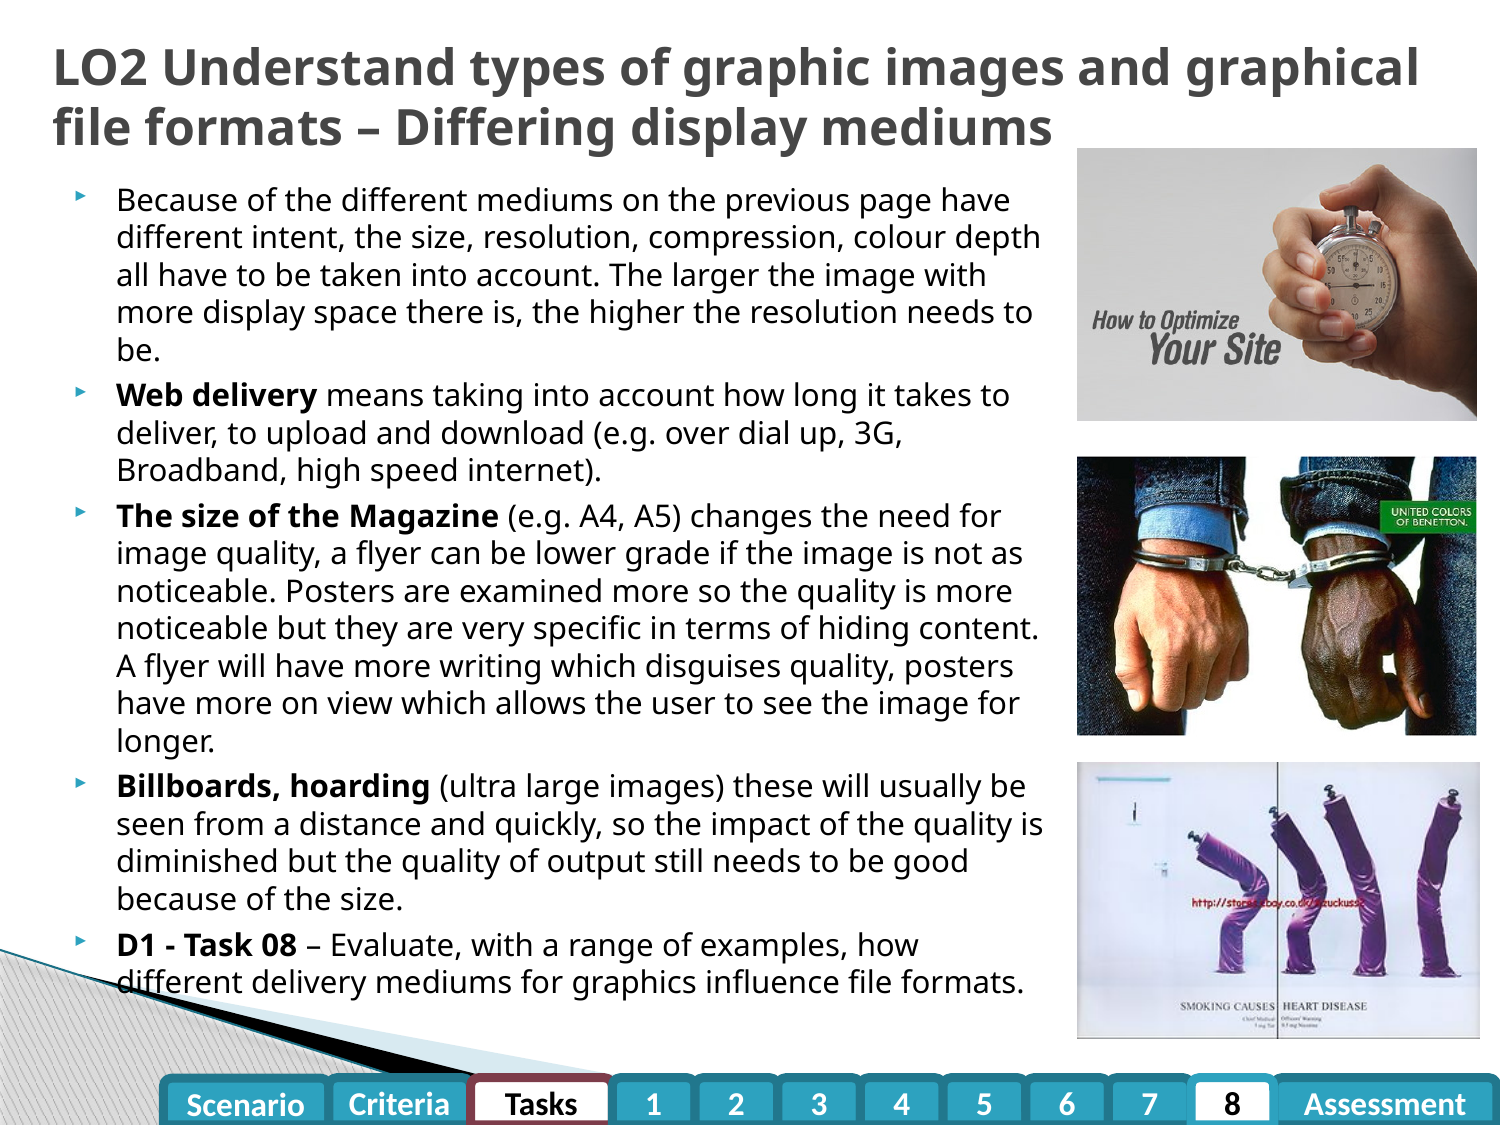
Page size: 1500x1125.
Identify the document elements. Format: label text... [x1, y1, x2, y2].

list Because of the different mediums on the previous page have different intent, the size, resolution, compression, colour depth all have to be taken into account. The larger the image with more display space there is, the higher the resolution needs to be. Web delivery means taking into account how long it takes to deliver, to upload and download (e.g. over dial up, 3G, Broadband, high speed internet). The size of the Magazine (e.g. A4, A5) changes the need for image quality, a flyer can be lower grade if the image is not as noticeable. Posters are examined more so the quality is more noticeable but they are very specific in terms of hiding content. A flyer will have more writing which disguises quality, posters have more on view which allows the user to see the image for longer. Billboards, hoarding (ultra large images) these will usually be seen from a distance and quickly, so the impact of the quality is diminished but the quality of output still needs to be good because of the size. D1 - Task 08 – Evaluate, with a range of examples, how different delivery mediums for graphics influence file formats. [41, 173, 1068, 1071]
text_box 1 [607, 1073, 695, 1125]
text_box Criteria [324, 1073, 470, 1125]
text_box Scenario [158, 1073, 328, 1125]
text_box 2 [690, 1073, 778, 1125]
picture [1076, 762, 1481, 1039]
text_box 5 [938, 1073, 1026, 1125]
text_box Tasks [466, 1073, 612, 1125]
picture [1076, 148, 1477, 421]
text_box 6 [1021, 1073, 1108, 1125]
text_box Assessment [1274, 1073, 1500, 1125]
text_box 7 [1103, 1073, 1191, 1125]
picture [1076, 455, 1477, 737]
text_box 4 [855, 1073, 943, 1125]
text_box 8 [1186, 1073, 1279, 1125]
title LO2 Understand types of graphic images and graphical file formats – Differing display mediums [37, 19, 1471, 173]
text_box 3 [773, 1073, 860, 1125]
